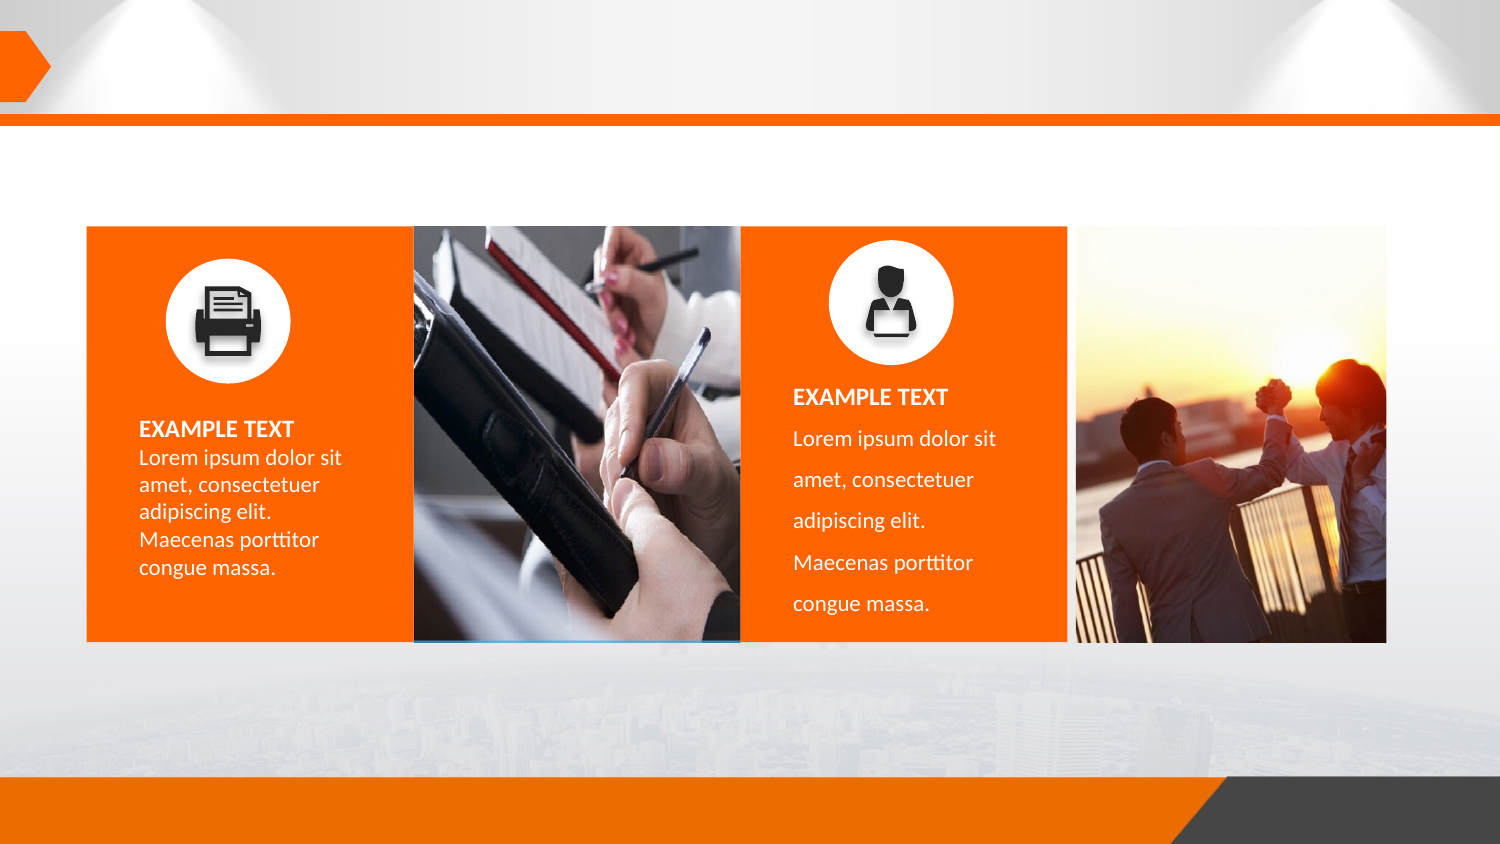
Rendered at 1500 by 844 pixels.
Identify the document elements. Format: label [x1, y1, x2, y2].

text_box [86, 226, 414, 643]
text_box [740, 226, 1068, 643]
picture [0, 0, 1500, 114]
picture [0, 126, 1500, 844]
